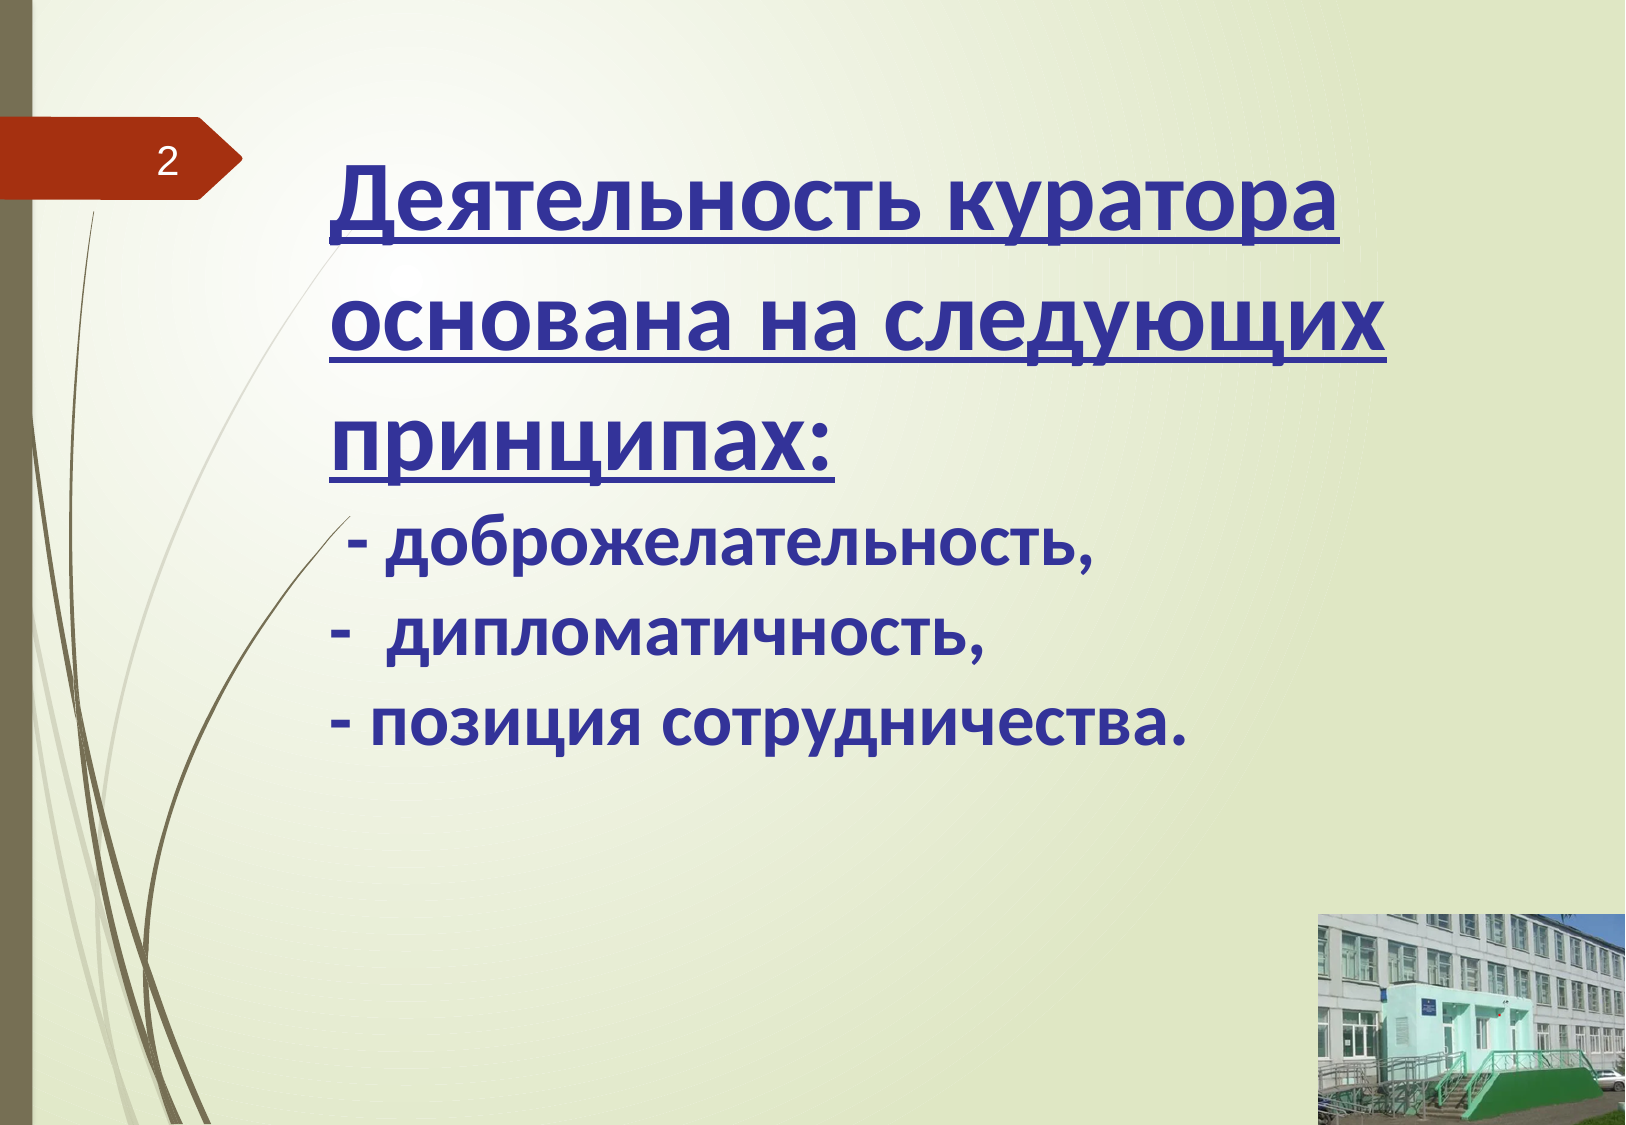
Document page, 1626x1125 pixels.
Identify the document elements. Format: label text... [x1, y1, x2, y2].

picture [1318, 914, 1625, 1125]
title Деятельность куратора основана на следующих принципах: - доброжелательность, - дипломатичность, - позиция сотрудничества. [314, 123, 1473, 962]
slide_number 2 [90, 129, 195, 190]
